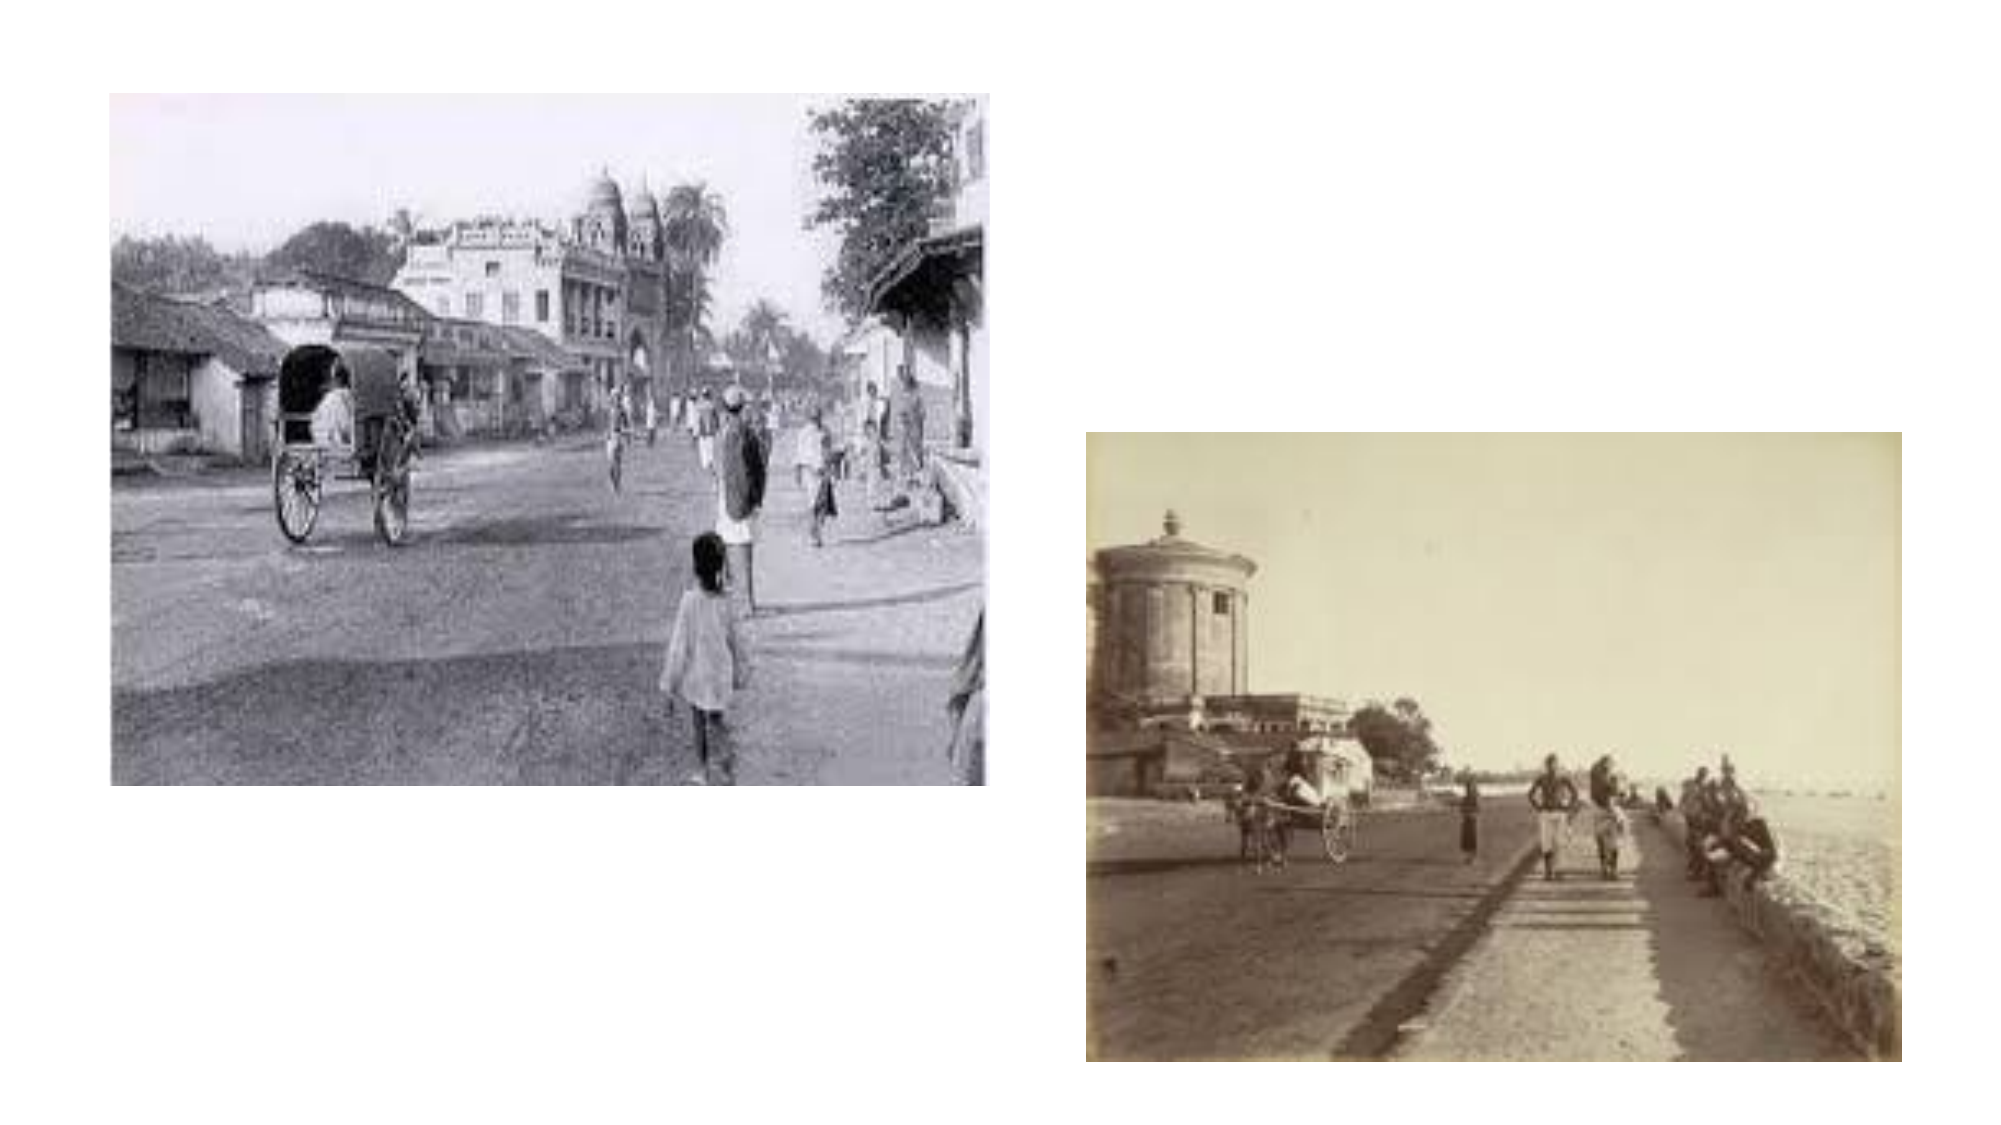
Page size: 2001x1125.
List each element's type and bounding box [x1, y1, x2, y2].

picture [1086, 432, 1902, 1062]
list [109, 93, 990, 786]
